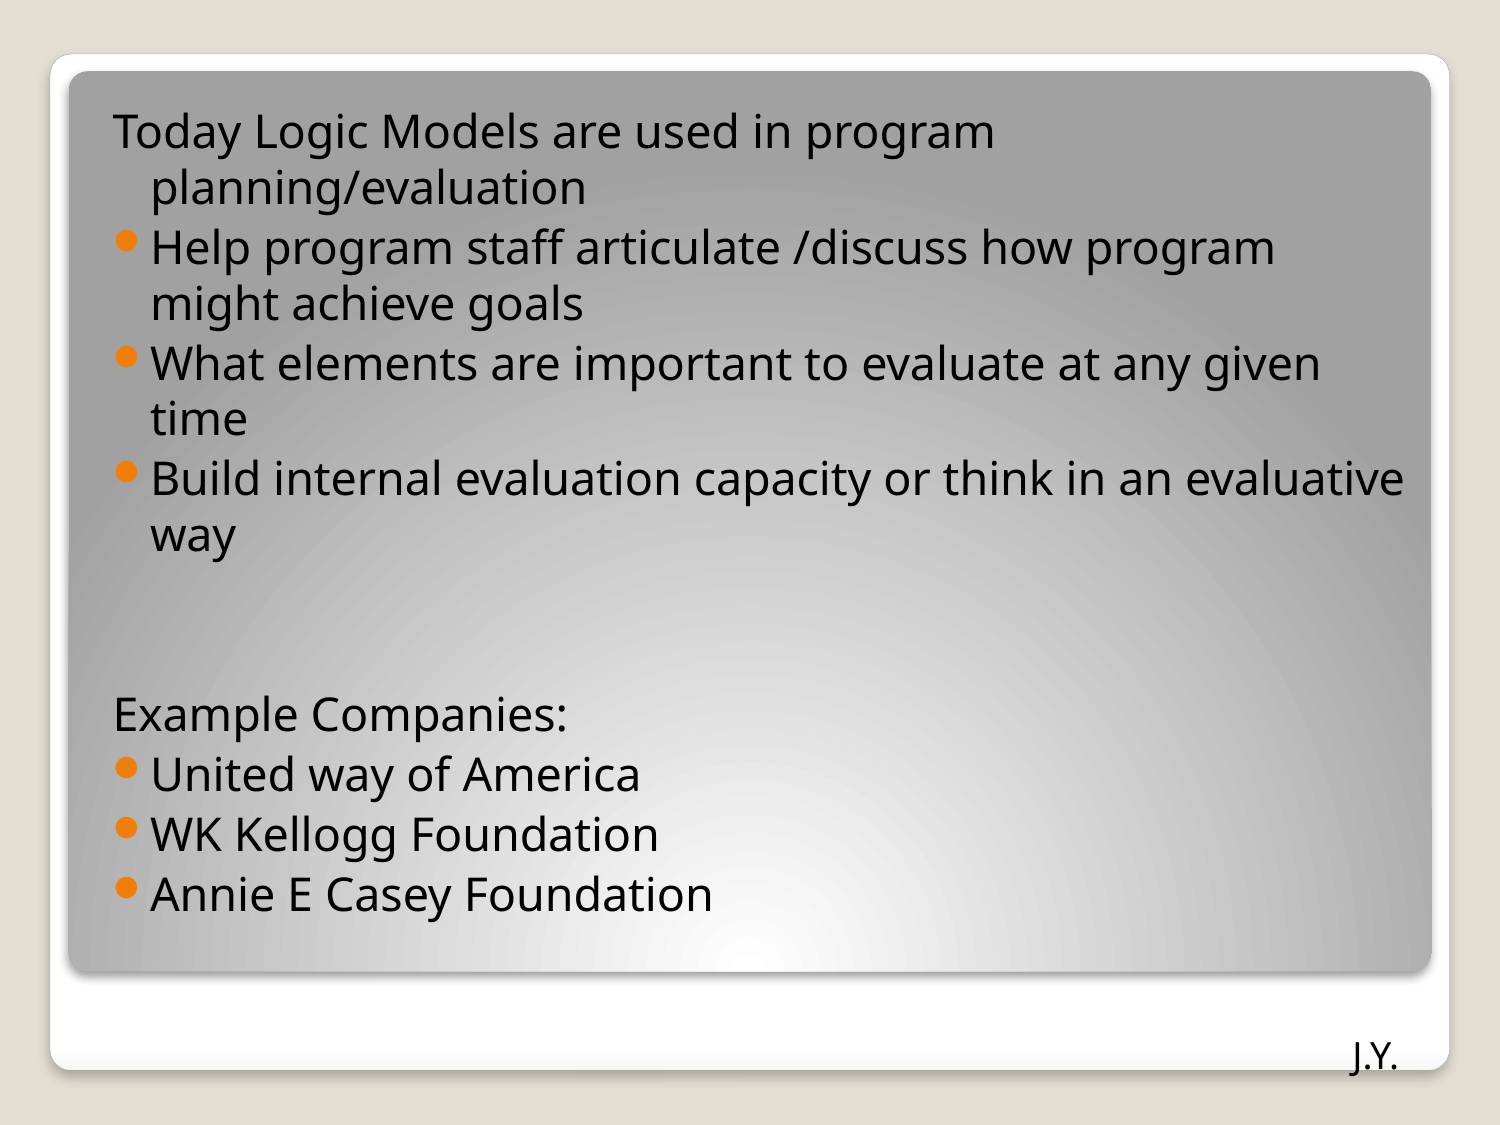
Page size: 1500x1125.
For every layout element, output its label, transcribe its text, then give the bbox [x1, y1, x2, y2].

text_box J.Y. [1337, 1024, 1438, 1085]
list Today Logic Models are used in program planning/evaluation Help program staff articulate /discuss how program might achieve goals What elements are important to evaluate at any given time Build internal evaluation capacity or think in an evaluative way Example Companies: United way of America WK Kellogg Foundation Annie E Casey Foundation [82, 86, 1425, 938]
